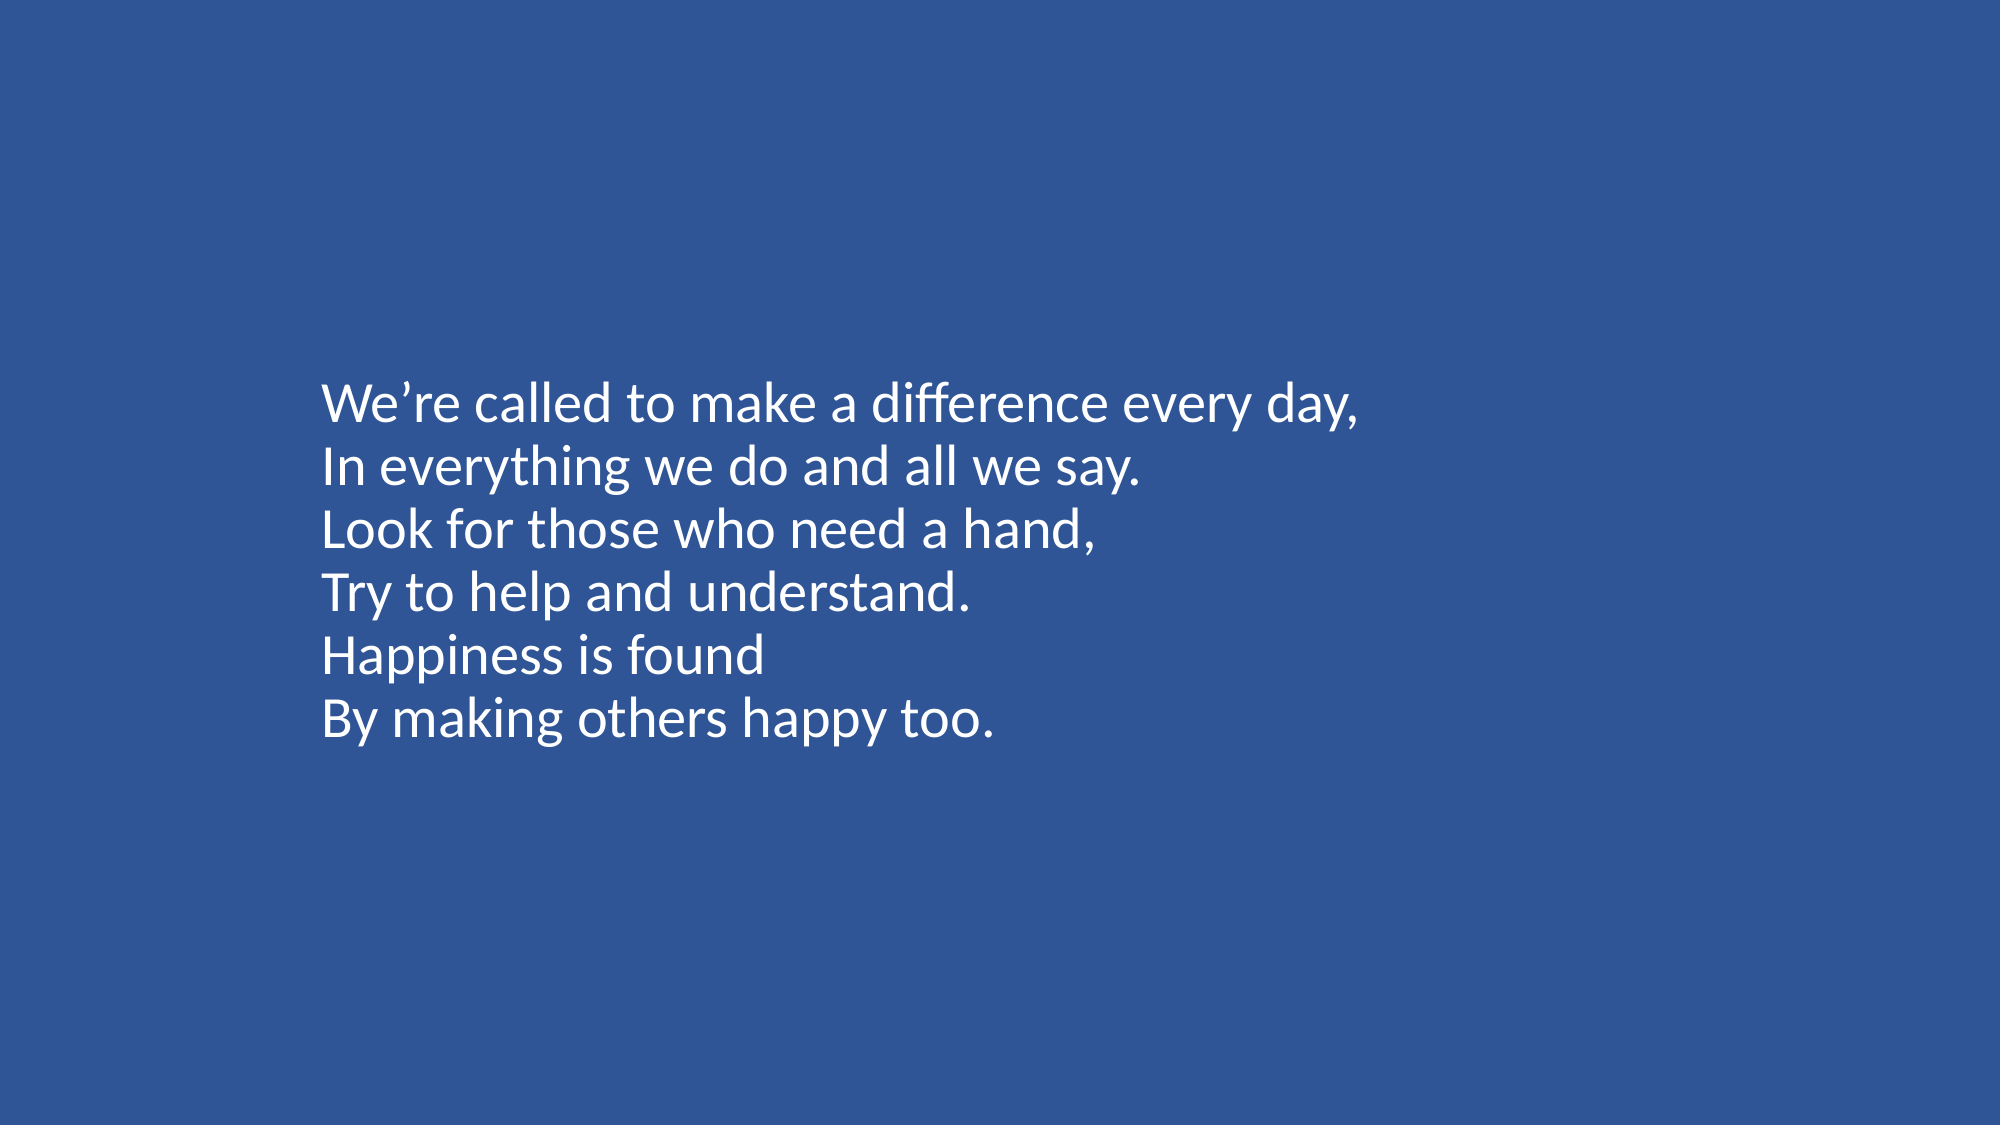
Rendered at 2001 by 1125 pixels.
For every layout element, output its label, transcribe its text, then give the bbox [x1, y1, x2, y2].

list We’re called to make a difference every day, In everything we do and all we say. Look for those who need a hand, Try to help and understand. Happiness is found By making others happy too. [306, 364, 1694, 761]
